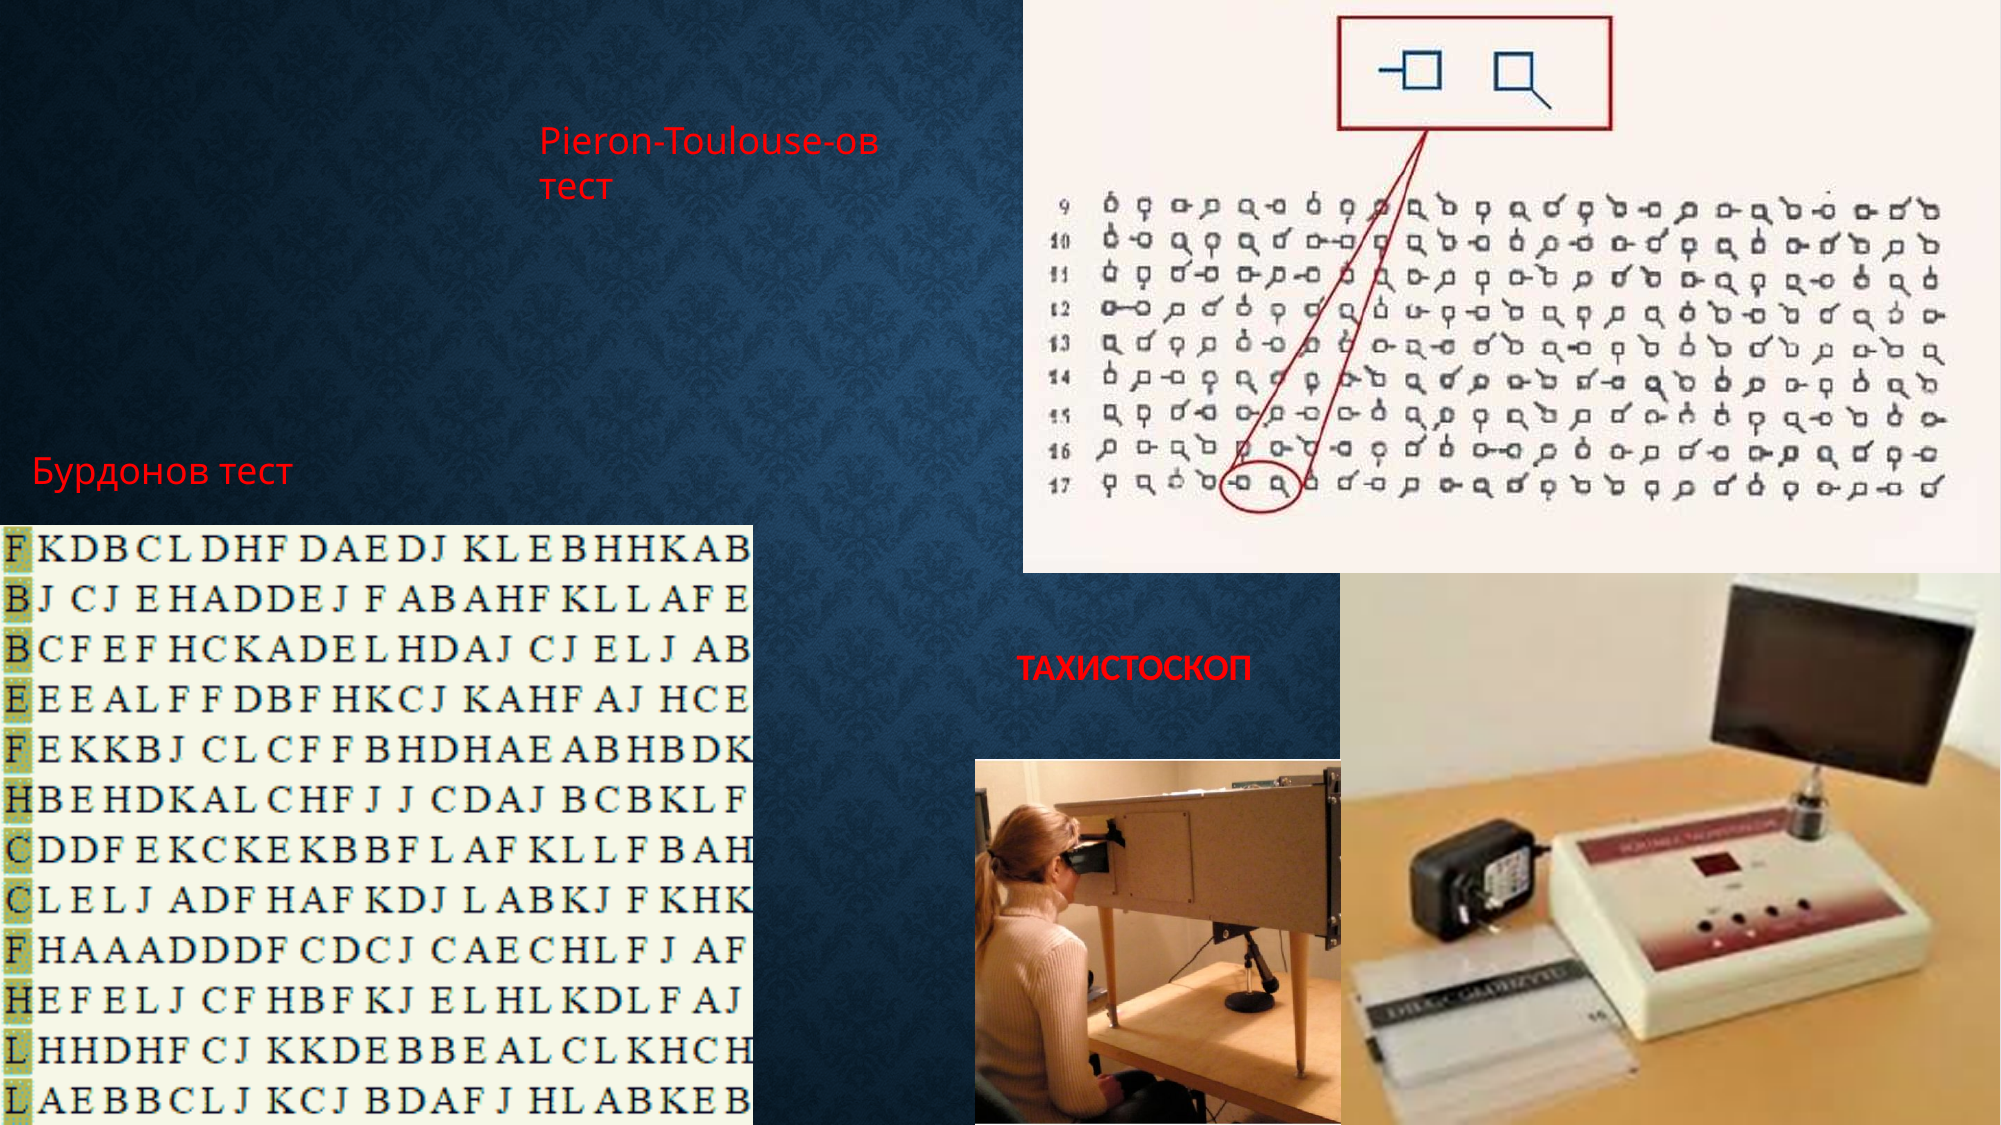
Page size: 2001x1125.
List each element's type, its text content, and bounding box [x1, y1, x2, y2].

text_box ТАХИСТОСКОП [1001, 635, 1333, 695]
picture [0, 524, 753, 1125]
text_box Pieron-Toulouse-ов тест [524, 109, 977, 215]
text_box Бурдонов тест [16, 439, 405, 500]
picture [974, 0, 2000, 1125]
